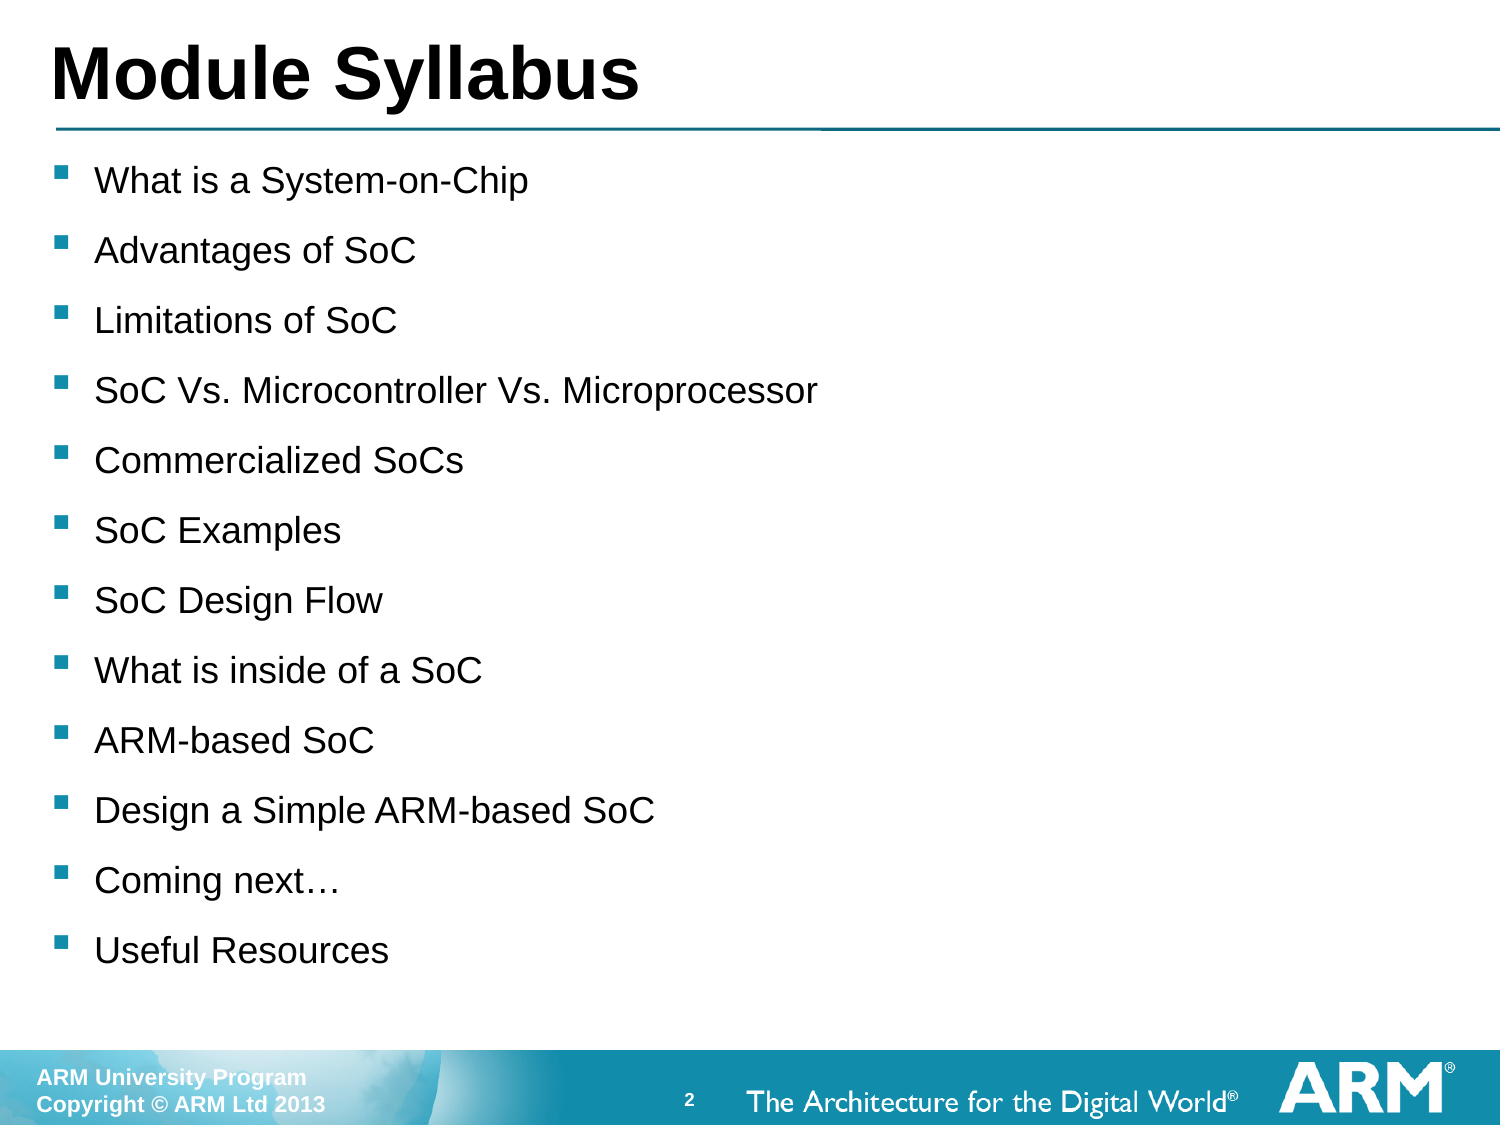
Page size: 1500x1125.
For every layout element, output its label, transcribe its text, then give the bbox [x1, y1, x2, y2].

title Module Syllabus [35, 1, 1476, 139]
picture [0, 780, 1500, 1125]
list What is a System-on-Chip Advantages of SoC Limitations of SoC SoC Vs. Microcontroller Vs. Microprocessor Commercialized SoCs SoC Examples SoC Design Flow What is inside of a SoC ARM-based SoC Design a Simple ARM-based SoC Coming next… Useful Resources [35, 148, 1476, 1047]
